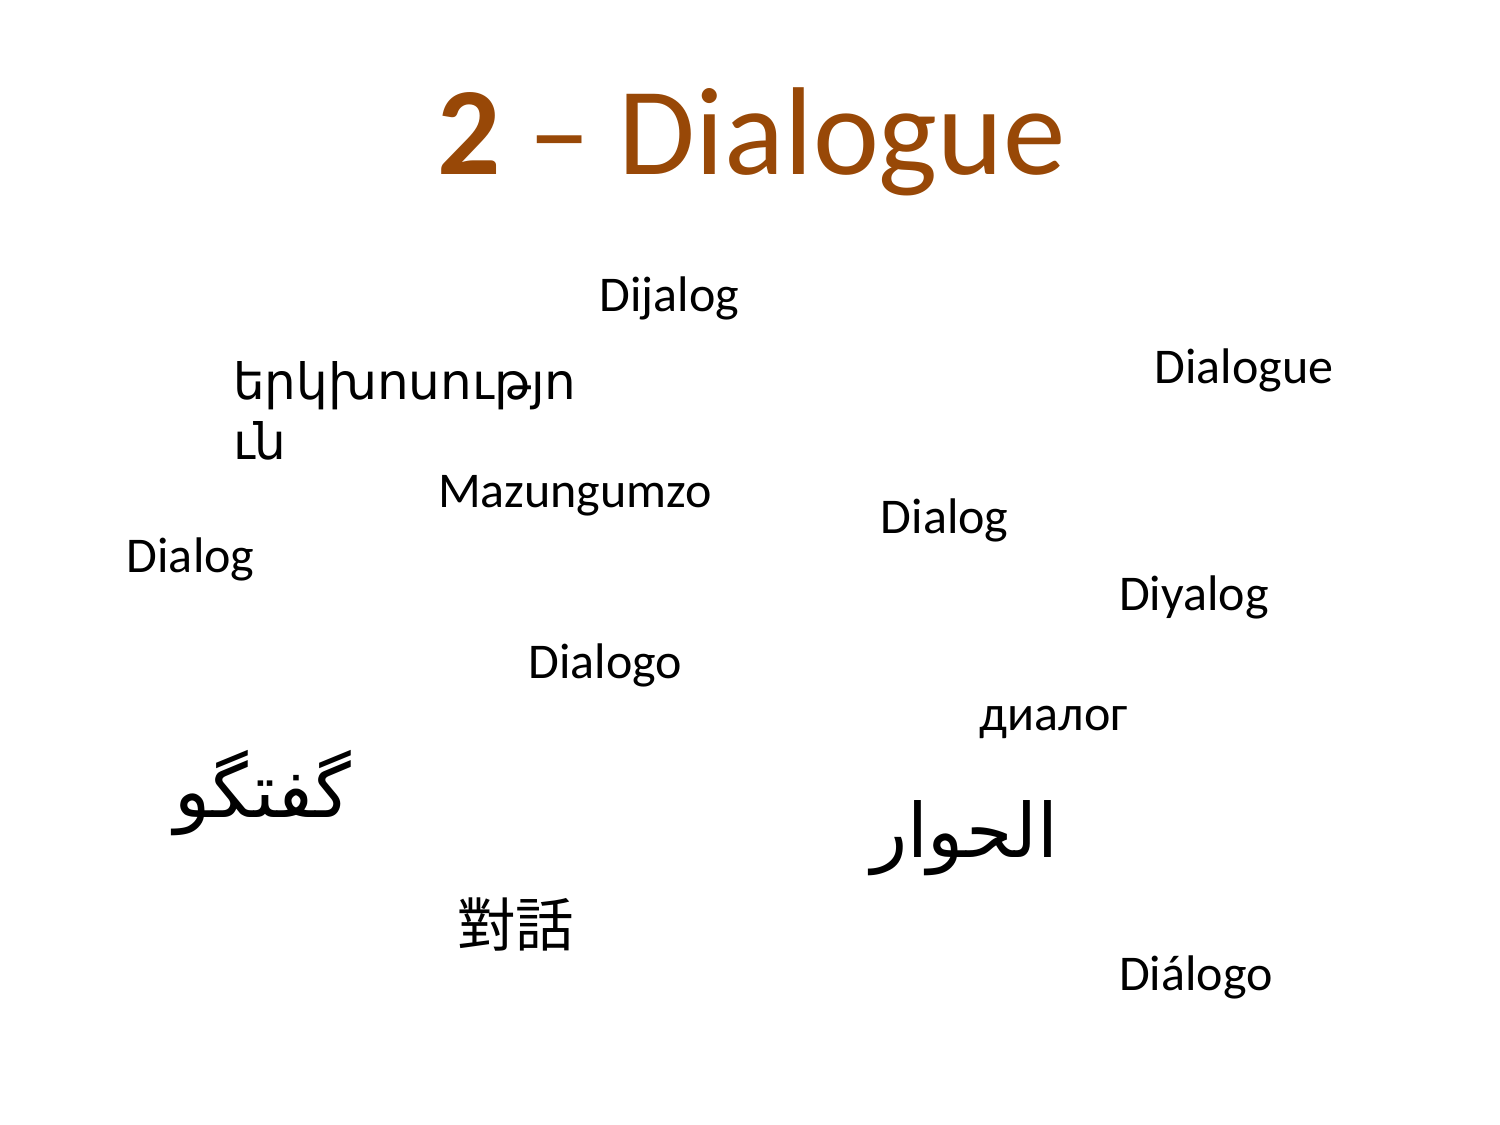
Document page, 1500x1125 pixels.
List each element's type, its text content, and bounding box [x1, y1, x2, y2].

text_box الحوار [856, 775, 1176, 880]
text_box երկխոսություն [218, 342, 609, 477]
text_box Dialogue [1139, 326, 1400, 401]
text_box Dialog [112, 515, 325, 590]
text_box گفتگو [159, 734, 514, 840]
text_box диалог [964, 673, 1244, 748]
text_box 對話 [442, 881, 644, 966]
text_box Dijalog [584, 254, 1034, 329]
title 2 – Dialogue [76, 42, 1427, 206]
text_box Mazungumzo [423, 450, 766, 526]
text_box Dialog [865, 475, 1244, 551]
text_box Diyalog [1104, 553, 1341, 628]
text_box Dialogo [513, 621, 857, 697]
text_box Diálogo [1104, 933, 1317, 1009]
